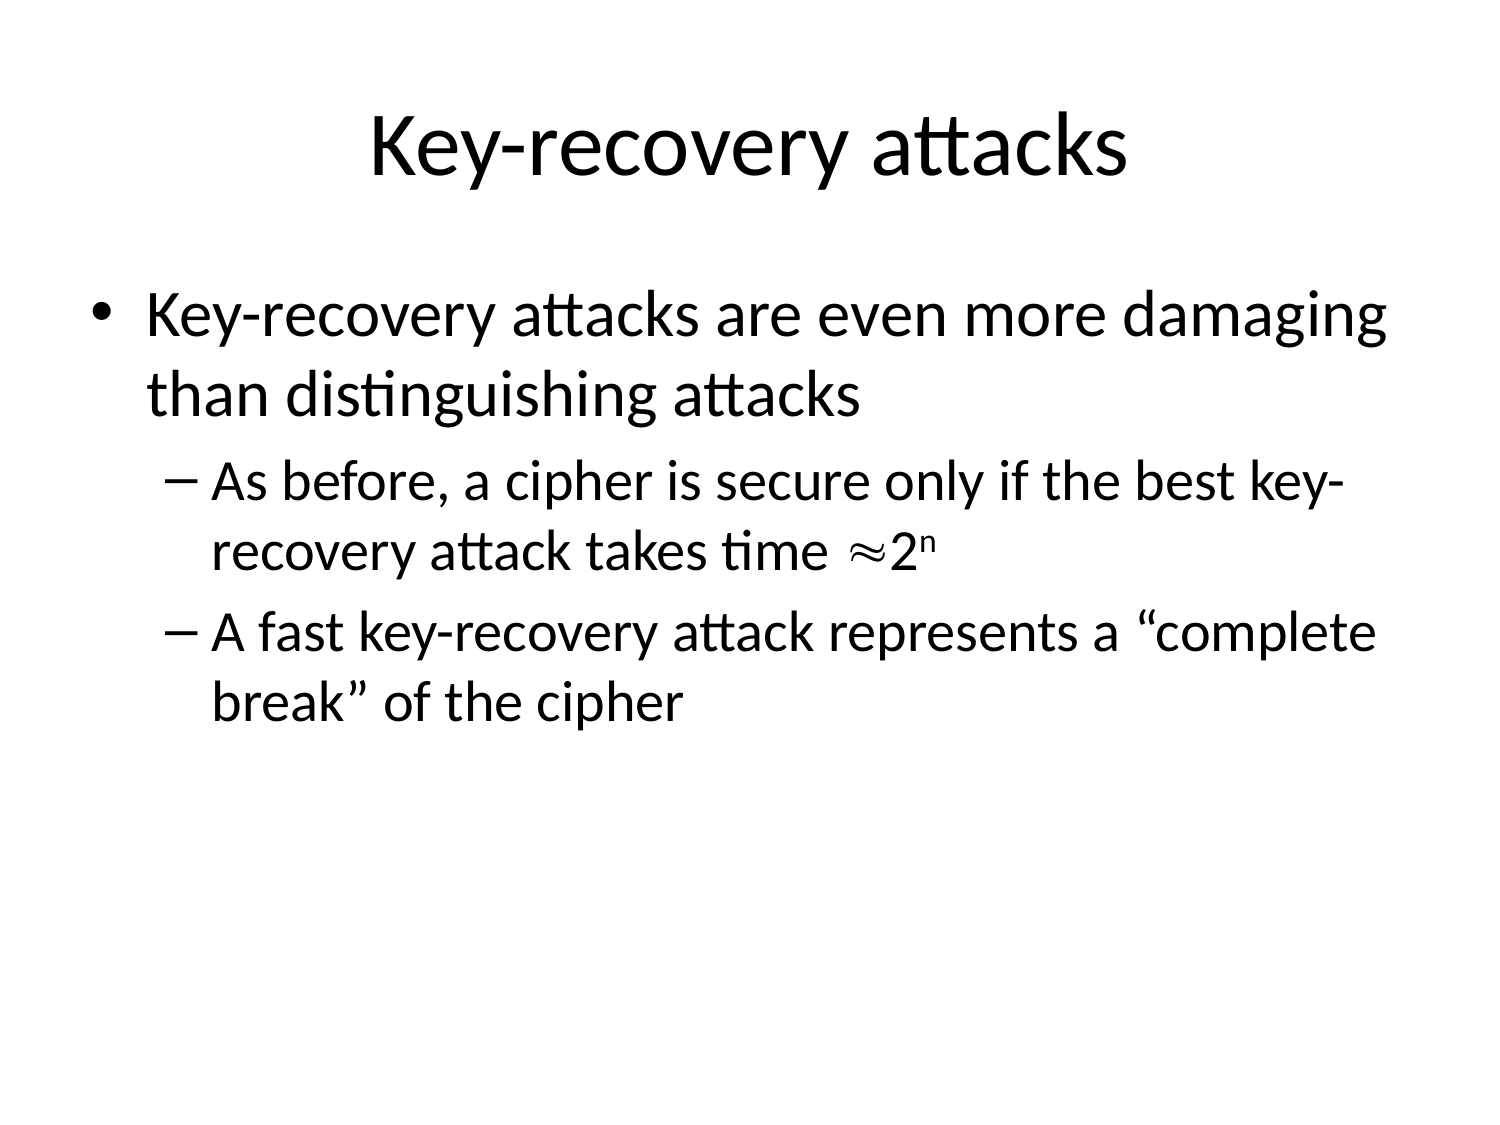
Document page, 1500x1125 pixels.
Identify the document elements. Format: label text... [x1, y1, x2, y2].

list Key-recovery attacks are even more damaging than distinguishing attacks As before, a cipher is secure only if the best key-recovery attack takes time 2n A fast key-recovery attack represents a “complete break” of the cipher [75, 262, 1425, 1005]
title Key-recovery attacks [75, 45, 1425, 233]
